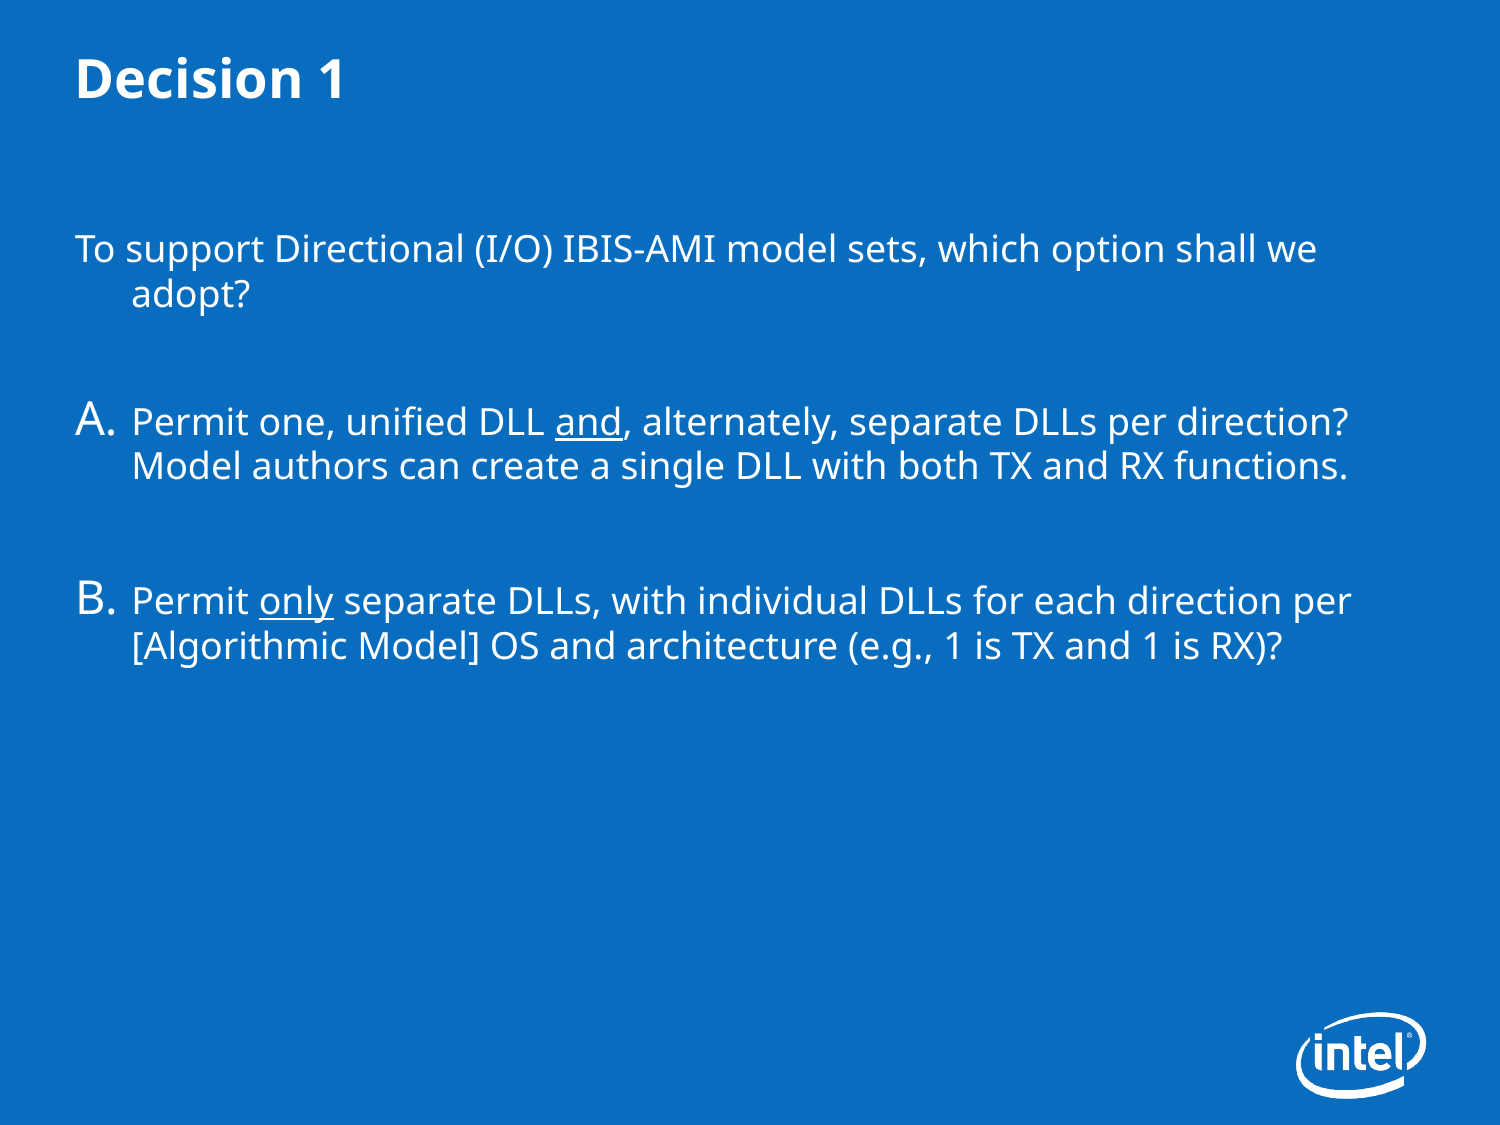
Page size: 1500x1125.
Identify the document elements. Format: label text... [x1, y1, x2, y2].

title Decision 1 [74, 44, 1427, 191]
list To support Directional (I/O) IBIS-AMI model sets, which option shall we adopt? Permit one, unified DLL and, alternately, separate DLLs per direction? Model authors can create a single DLL with both TX and RX functions. Permit only separate DLLs, with individual DLLs for each direction per [Algorithmic Model] OS and architecture (e.g., 1 is TX and 1 is RX)? [74, 224, 1427, 938]
picture [1294, 1011, 1428, 1101]
